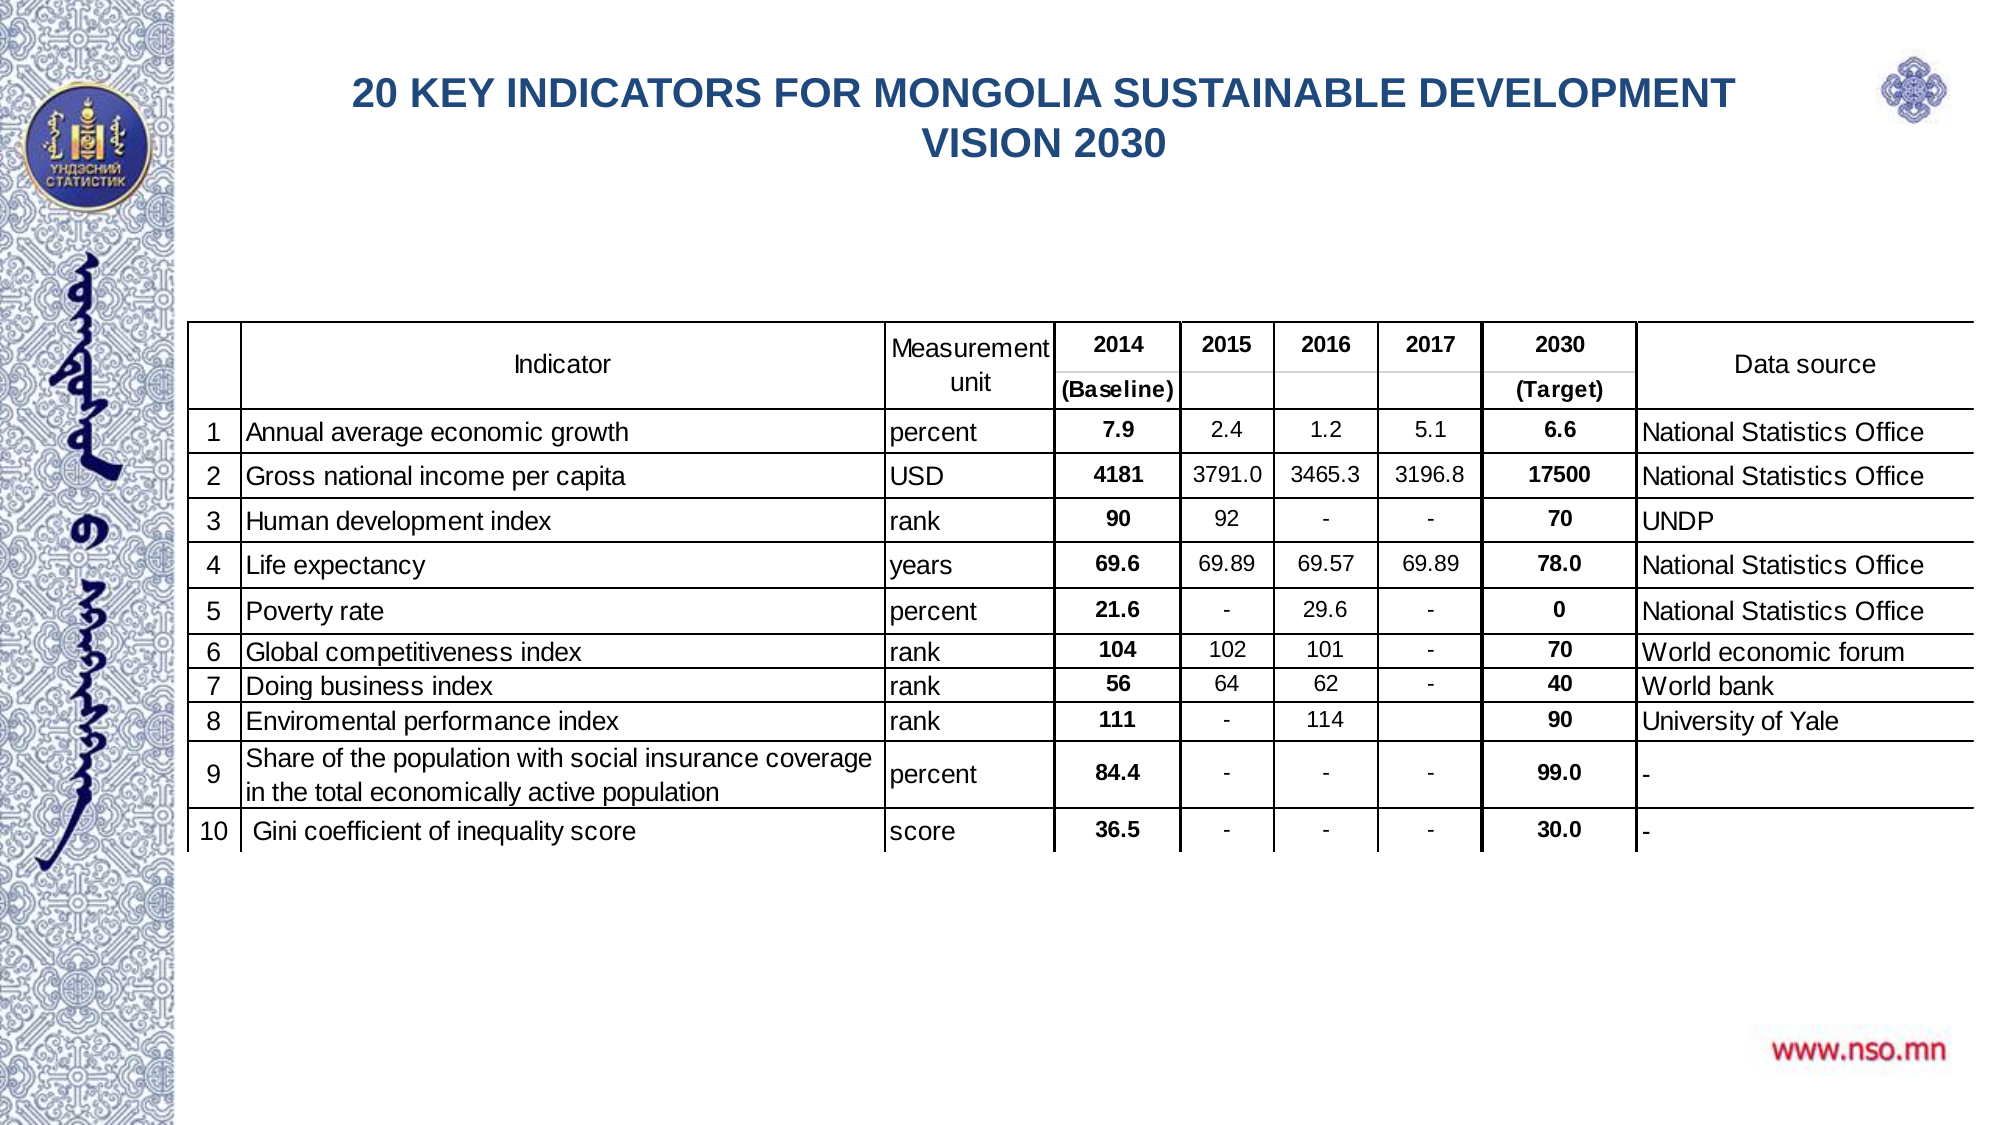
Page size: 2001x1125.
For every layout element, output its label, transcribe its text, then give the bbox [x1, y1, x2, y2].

picture [0, 0, 2001, 1125]
text_box 20 KEY INDICATORS FOR MONGOLIA SUSTAINABLE DEVELOPMENT VISION 2030 [264, 58, 1824, 174]
